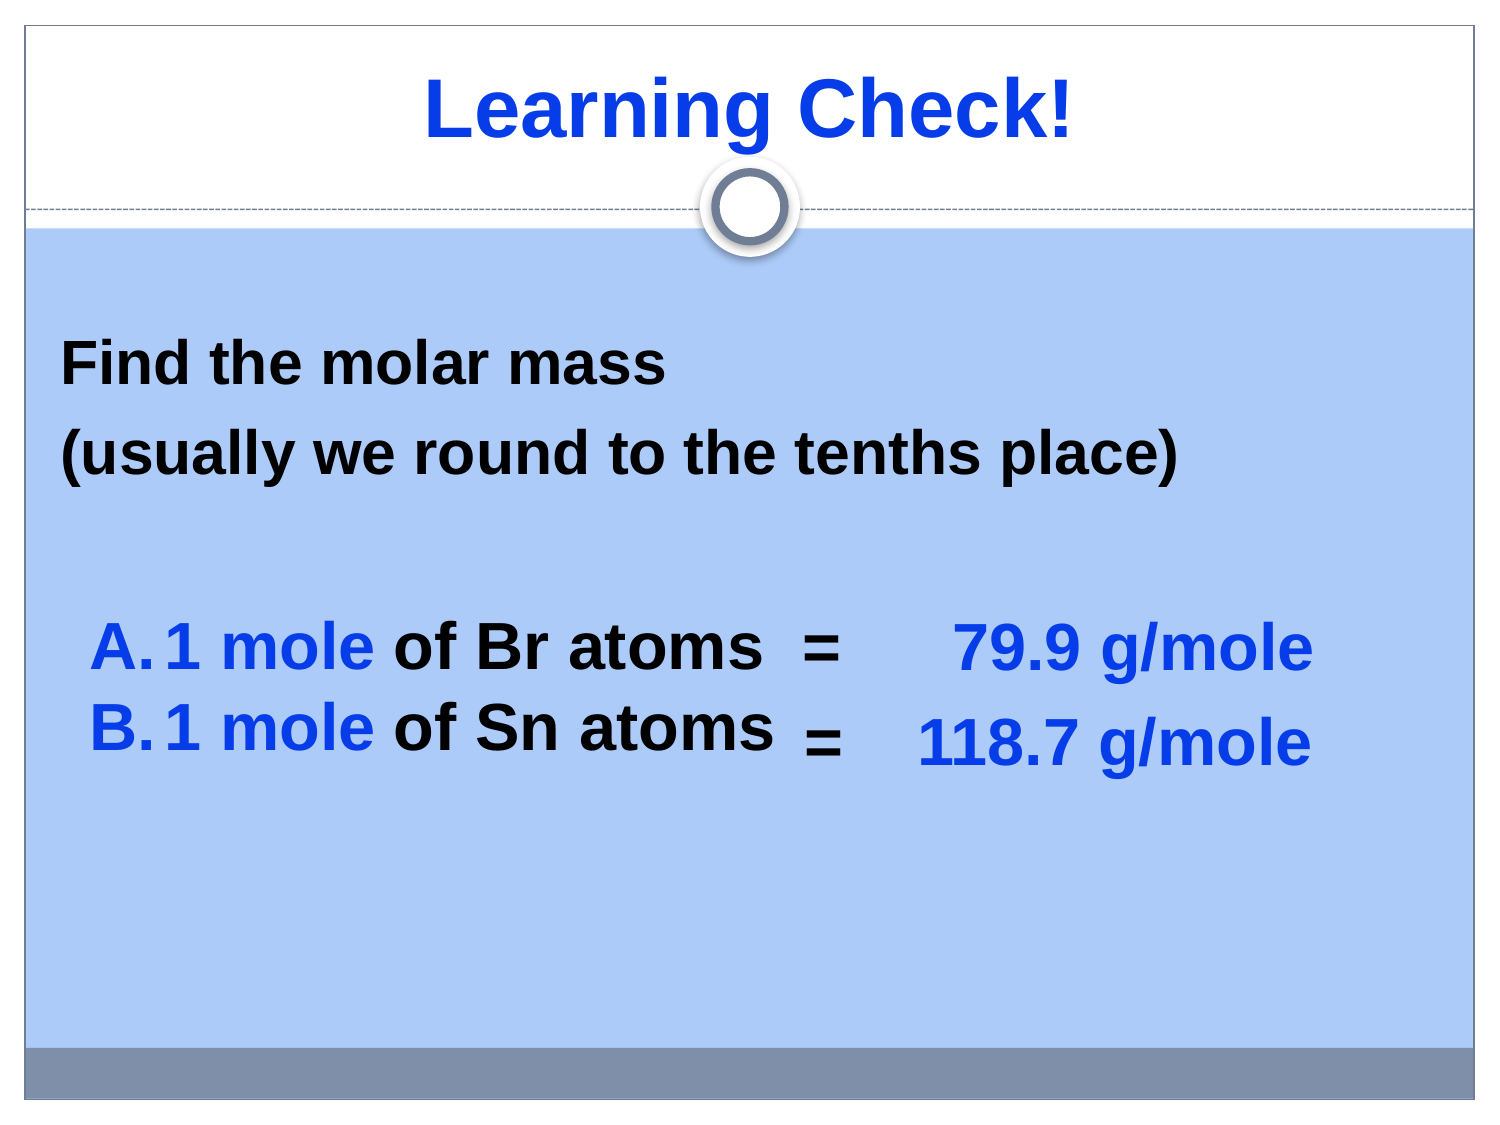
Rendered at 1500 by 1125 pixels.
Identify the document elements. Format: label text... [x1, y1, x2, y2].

list Find the molar mass (usually we round to the tenths place) [0, 299, 1475, 525]
title Learning Check! [49, 37, 1450, 162]
text_box = 118.7 g/mole [789, 674, 1329, 786]
text_box = 79.9 g/mole [787, 580, 1331, 691]
text_box 1 mole of Br atoms 1 mole of Sn atoms [74, 596, 789, 771]
